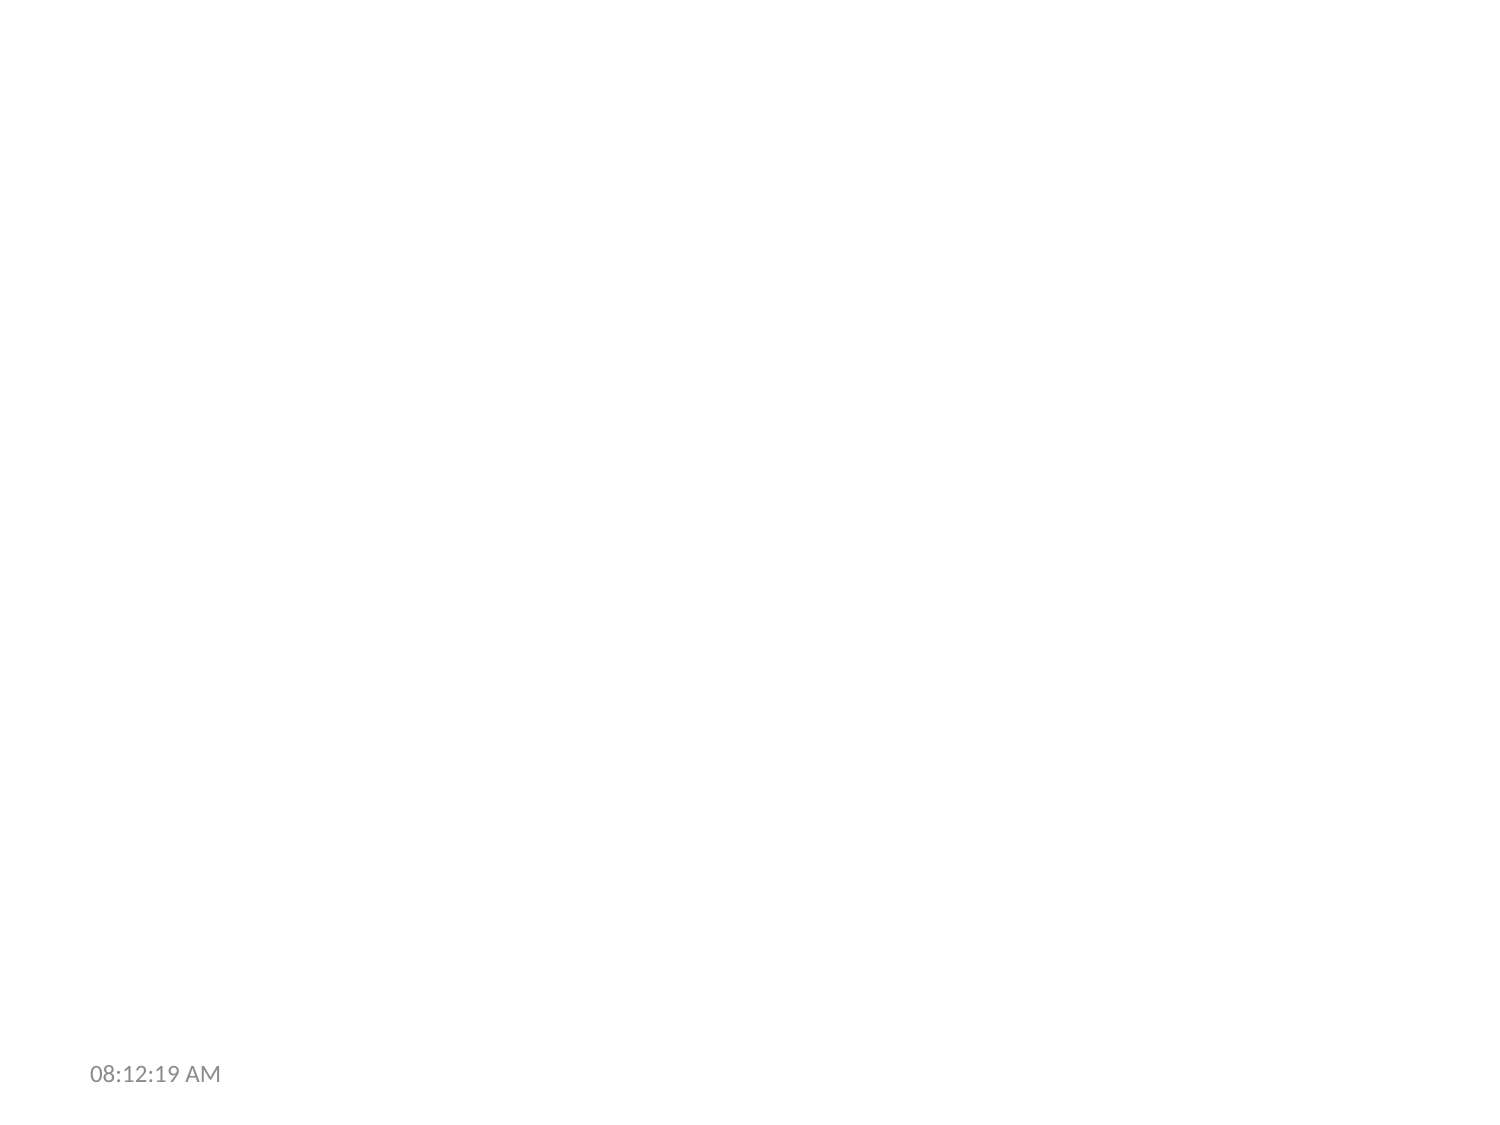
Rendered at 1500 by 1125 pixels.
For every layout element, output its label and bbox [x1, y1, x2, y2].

slide_number [75, 1042, 425, 1103]
